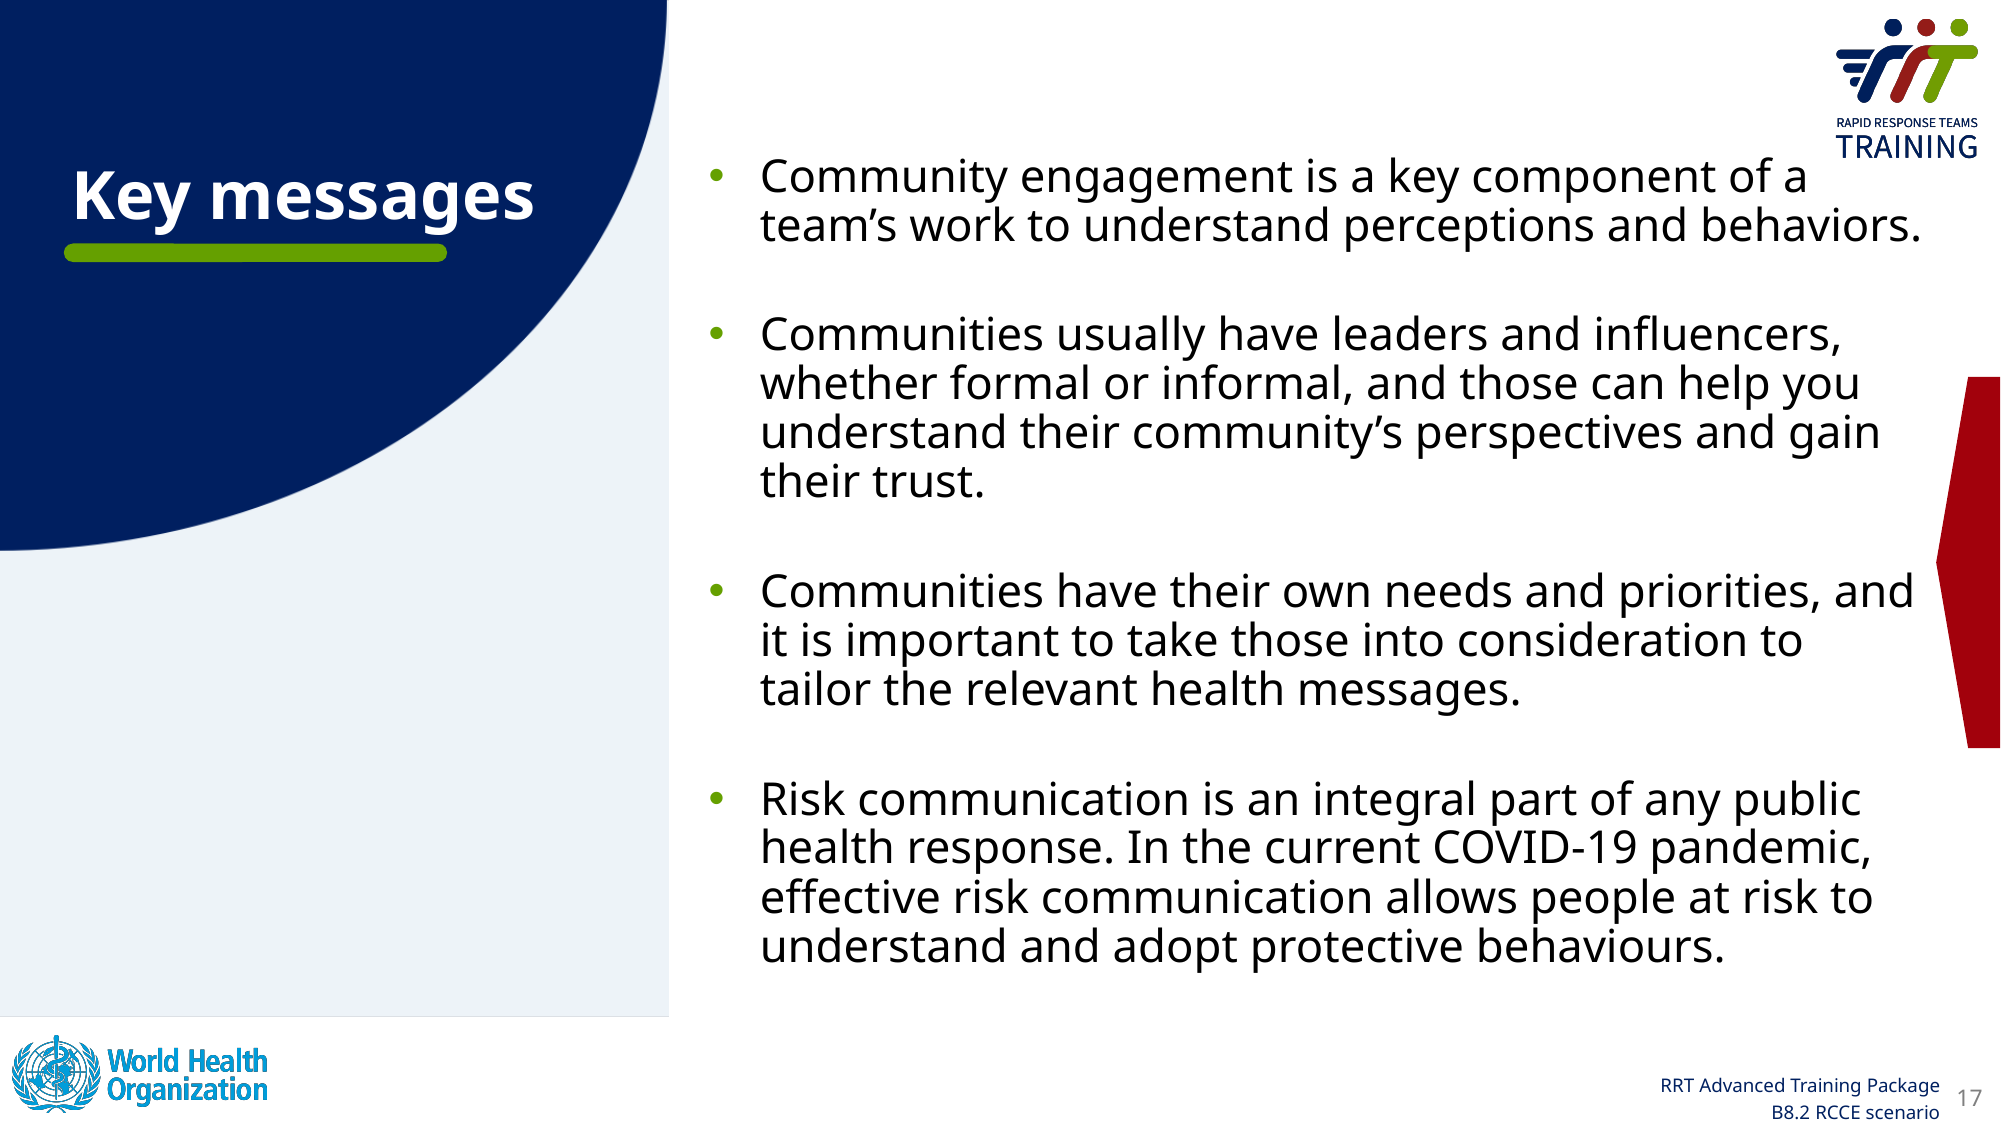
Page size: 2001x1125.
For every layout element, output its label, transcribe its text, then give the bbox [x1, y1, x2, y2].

picture [12, 1035, 54, 1068]
picture [46, 1056, 54, 1062]
picture [40, 1062, 47, 1070]
picture [59, 1035, 267, 1113]
picture [0, 0, 669, 1018]
picture [22, 1062, 26, 1077]
list Community engagement is a key component of a team’s work to understand perceptions and behaviors. Communities usually have leaders and influencers, whether formal or informal, and those can help you understand their community’s perspectives and gain their trust. Communities have their own needs and priorities, and it is important to take those into consideration to tailor the relevant health messages. Risk communication is an integral part of any public health response. In the current COVID-19 pandemic, effective risk communication allows people at risk to understand and adopt protective behaviours. [700, 140, 1937, 985]
picture [34, 1054, 43, 1078]
picture [30, 1083, 37, 1091]
picture [12, 1083, 48, 1113]
text_box Key messages [63, 145, 615, 240]
picture [24, 1054, 36, 1087]
picture [36, 1088, 78, 1105]
picture [1835, 19, 1978, 167]
picture [71, 1053, 90, 1091]
picture [50, 1108, 62, 1113]
